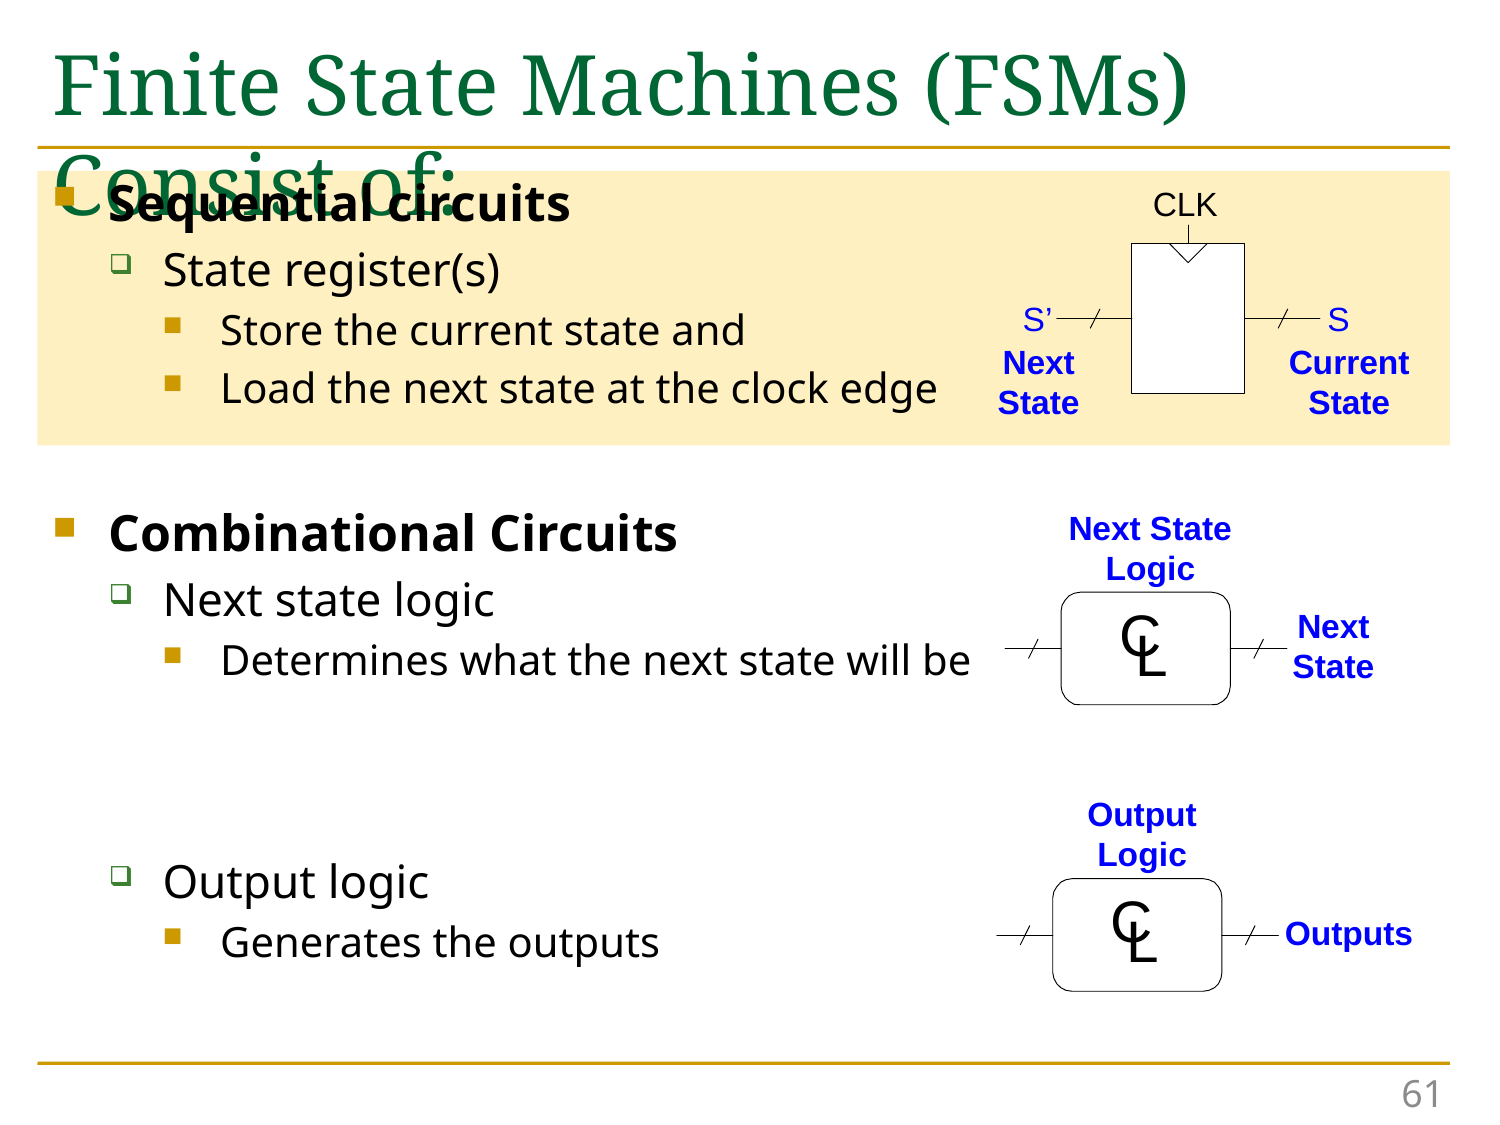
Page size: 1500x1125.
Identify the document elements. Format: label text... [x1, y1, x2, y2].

title Finite State Machines (FSMs) Consist of: [37, 24, 1450, 163]
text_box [999, 499, 1422, 740]
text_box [990, 786, 1438, 1027]
list Sequential circuits State register(s) Store the current state and Load the next state at the clock edge Combinational Circuits Next state logic Determines what the next state will be Output logic Generates the outputs [37, 163, 1450, 1016]
slide_number 61 [1121, 1066, 1460, 1125]
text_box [949, 175, 1438, 432]
